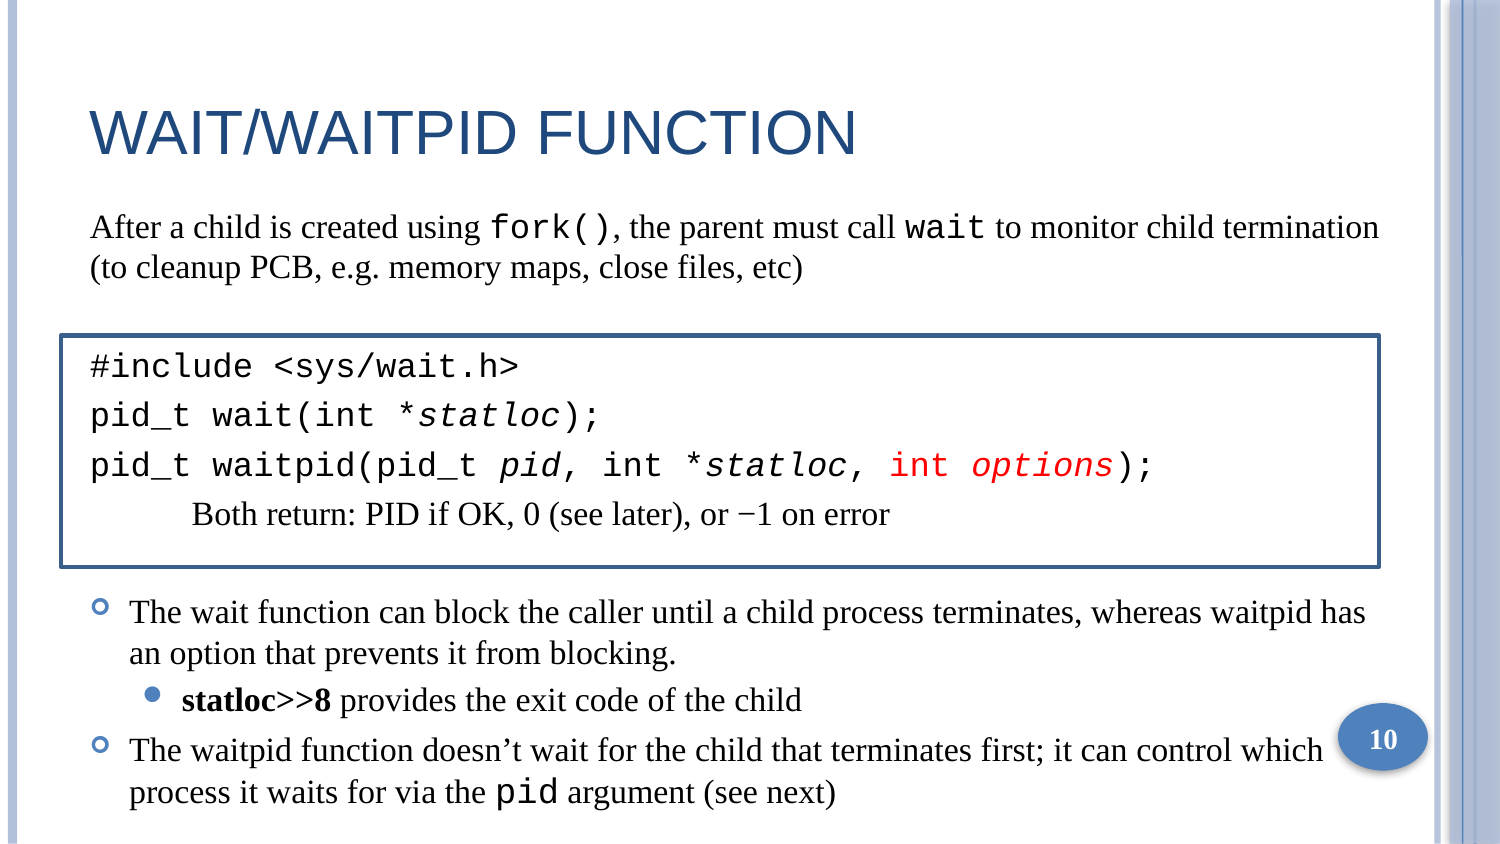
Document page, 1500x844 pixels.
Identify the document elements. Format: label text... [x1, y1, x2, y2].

slide_number 10 [1333, 705, 1434, 770]
list After a child is created using fork(), the parent must call wait to monitor child termination (to cleanup PCB, e.g. memory maps, close files, etc) #include <sys/wait.h> pid_t wait(int *statloc); pid_t waitpid(pid_t pid, int *statloc, int options); Both return: PID if OK, 0 (see later), or −1 on error The wait function can block the caller until a child process terminates, whereas waitpid has an option that prevents it from blocking. statloc>>8 provides the exit code of the child The waitpid function doesn’t wait for the child that terminates first; it can control which process it waits for via the pid argument (see next) [75, 196, 1400, 822]
title WAIT/WAITPID Function [75, 33, 1300, 175]
text_box [59, 333, 75, 569]
